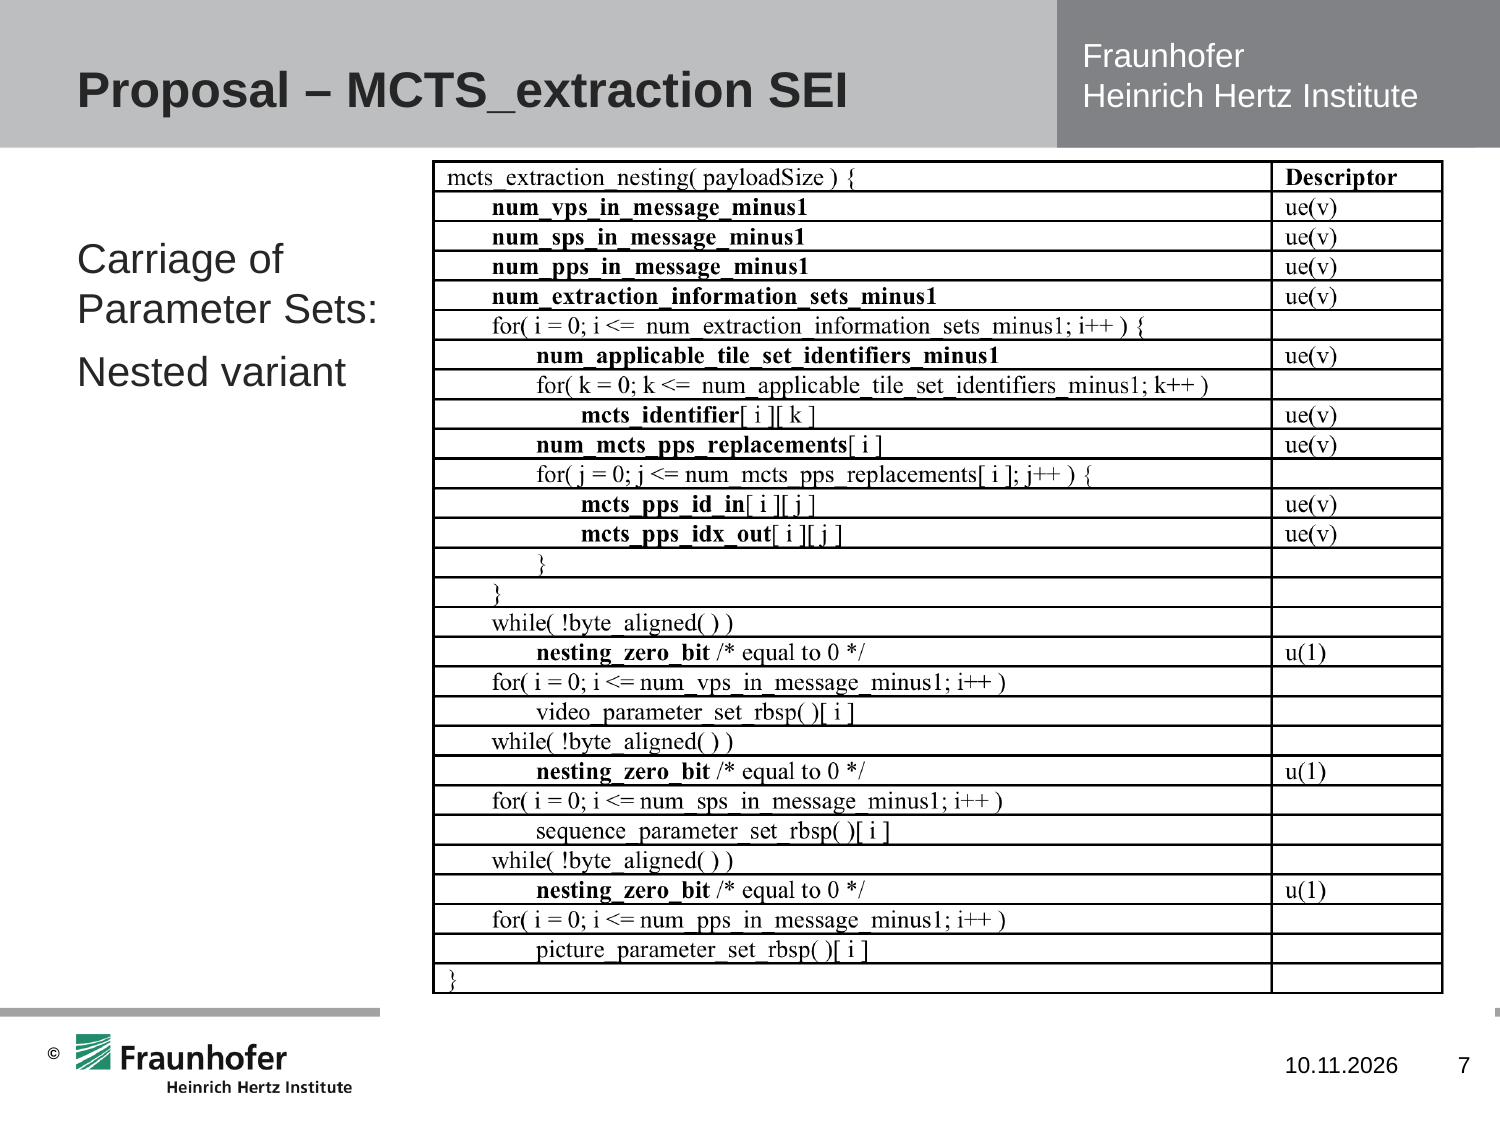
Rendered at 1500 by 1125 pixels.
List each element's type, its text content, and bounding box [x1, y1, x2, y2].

picture [76, 1034, 352, 1093]
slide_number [1019, 1049, 1394, 1094]
list Carriage of Parameter Sets: Nested variant [76, 231, 374, 973]
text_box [379, 160, 1495, 1041]
slide_number 7 [1394, 1049, 1471, 1094]
title Proposal – MCTS_extraction SEI [76, 58, 1022, 118]
